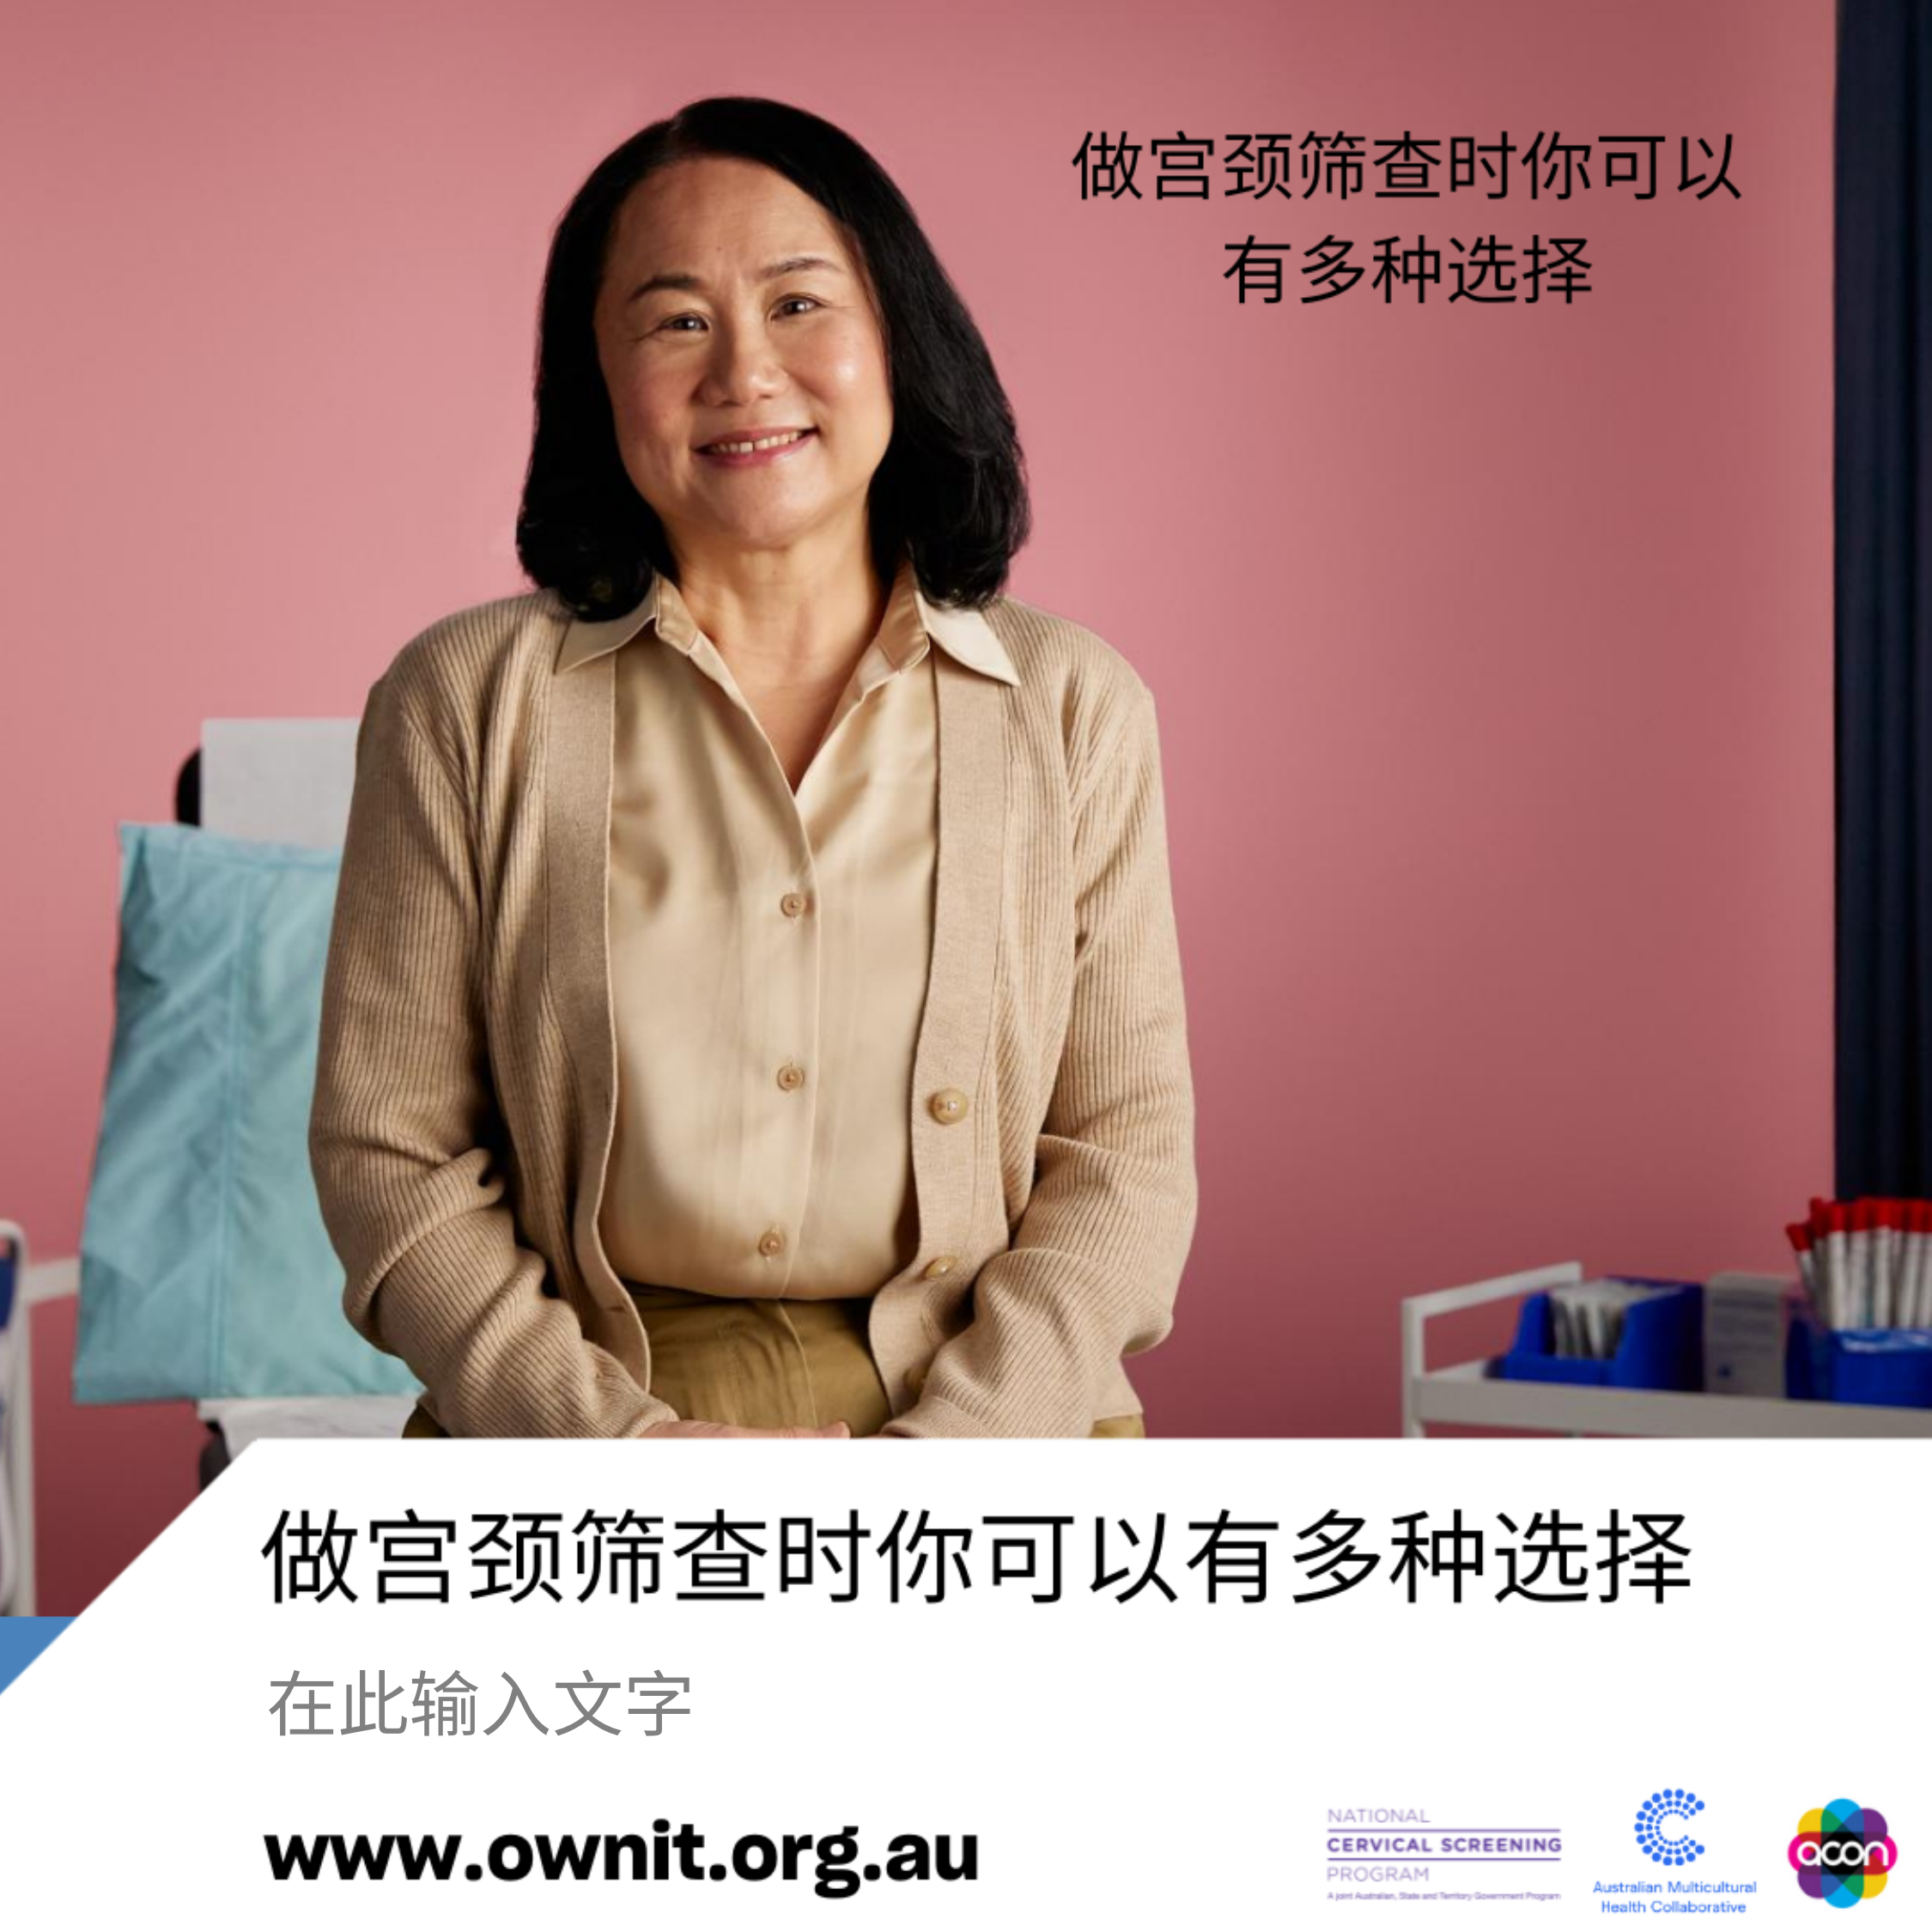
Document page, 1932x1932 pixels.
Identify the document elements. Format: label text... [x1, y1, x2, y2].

picture [0, 0, 1932, 1932]
text_box 在此输入文字 [253, 1652, 1220, 1751]
